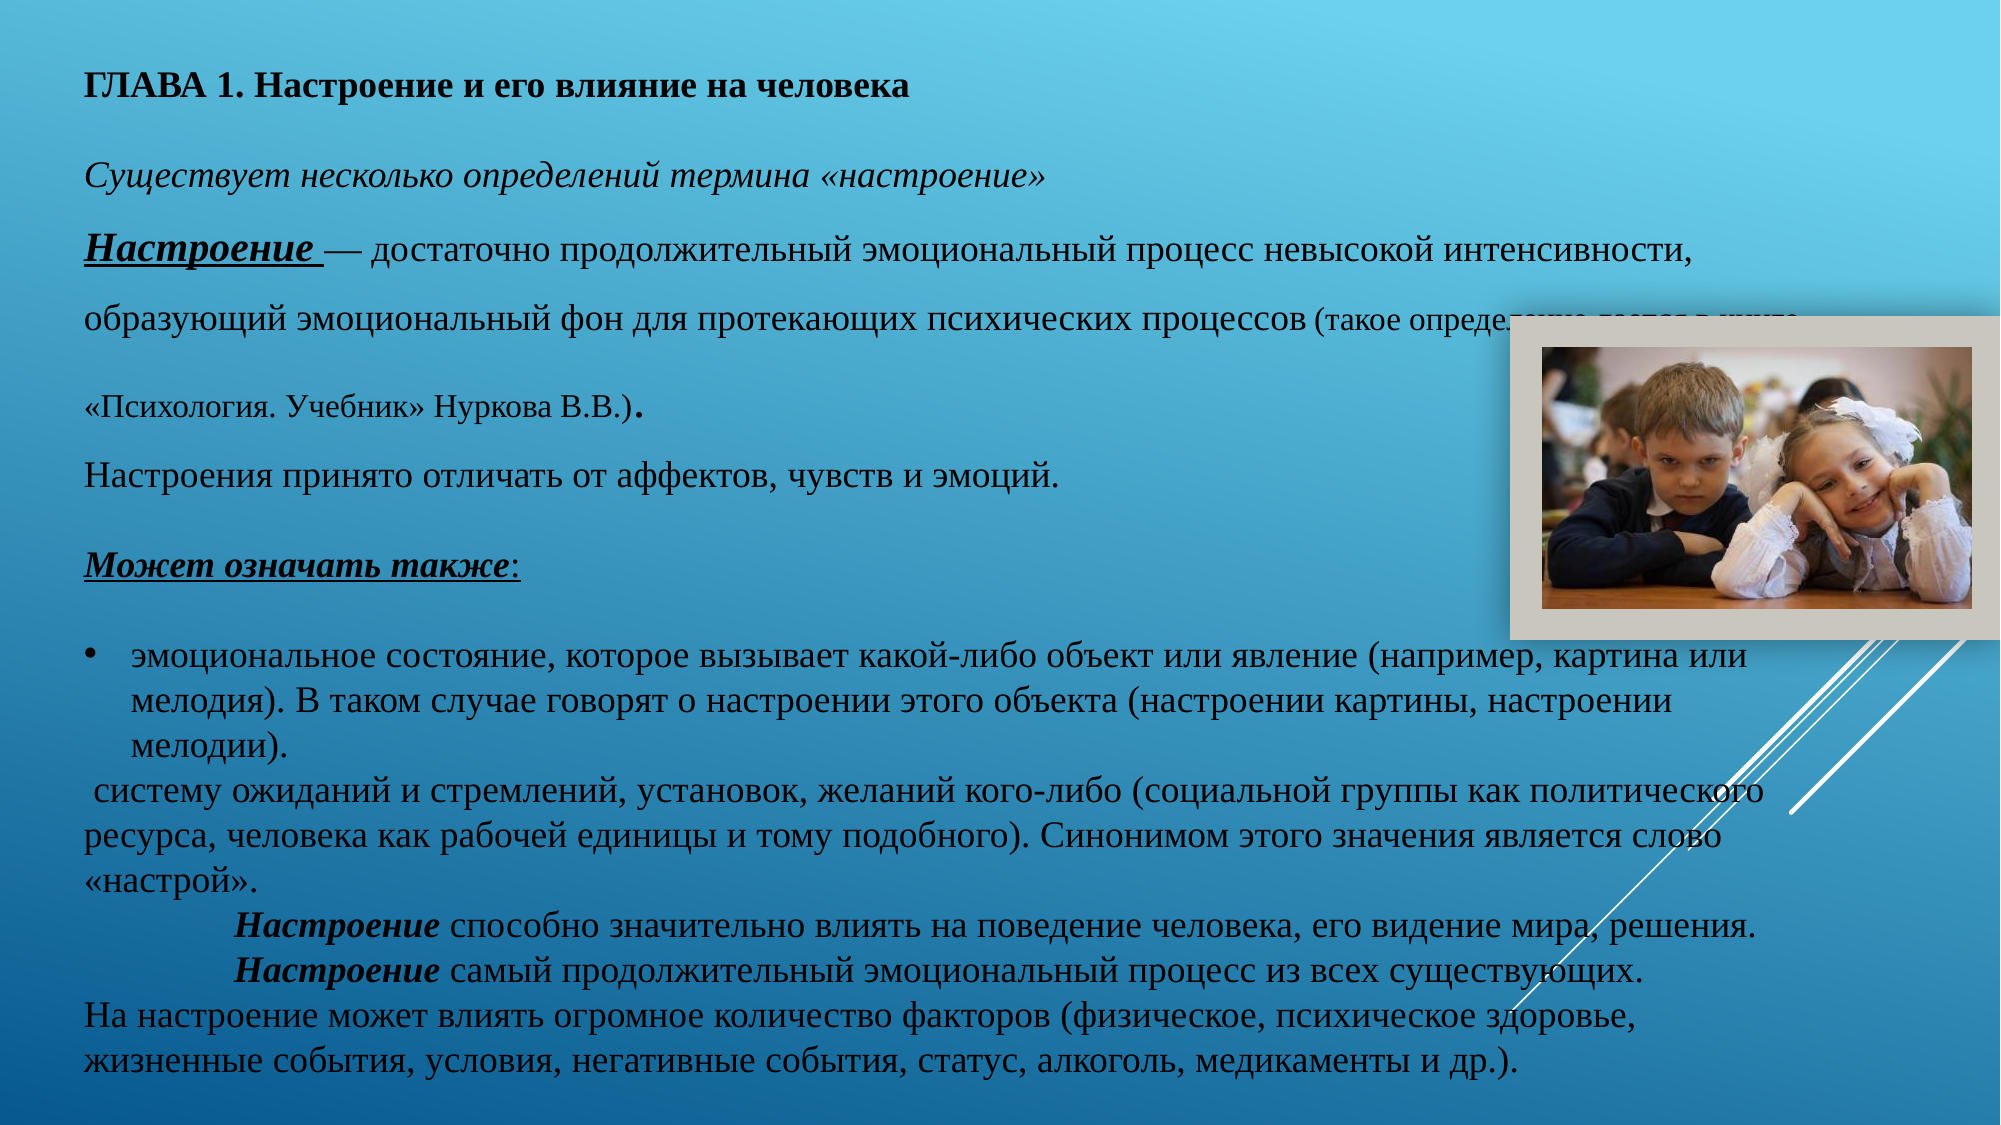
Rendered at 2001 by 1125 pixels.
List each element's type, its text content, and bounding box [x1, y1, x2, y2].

text_box ГЛАВА 1. Настроение и его влияние на человека Существует несколько определений термина «настроение» Настроение — достаточно продолжительный эмоциональный процесс невысокой интенсивности, образующий эмоциональный фон для протекающих психических процессов (такое определение дается в книге «Психология. Учебник» Нуркова В.В.). Настроения принято отличать от аффектов, чувств и эмоций. Может означать также: эмоциональное состояние, которое вызывает какой-либо объект или явление (например, картина или мелодия). В таком случае говорят о настроении этого объекта (настроении картины, настроении мелодии). систему ожиданий и стремлений, установок, желаний кого-либо (социальной группы как политического ресурса, человека как рабочей единицы и тому подобного). Синонимом этого значения является слово «настрой». Настроение способно значительно влиять на поведение человека, его видение мира, решения. Настроение самый продолжительный эмоциональный процесс из всех существующих. На настроение может влиять огромное количество факторов (физическое, психическое здоровье, жизненные события, условия, негативные события, статус, алкоголь, медикаменты и др.). [69, 52, 1839, 1125]
picture [1541, 346, 1973, 610]
